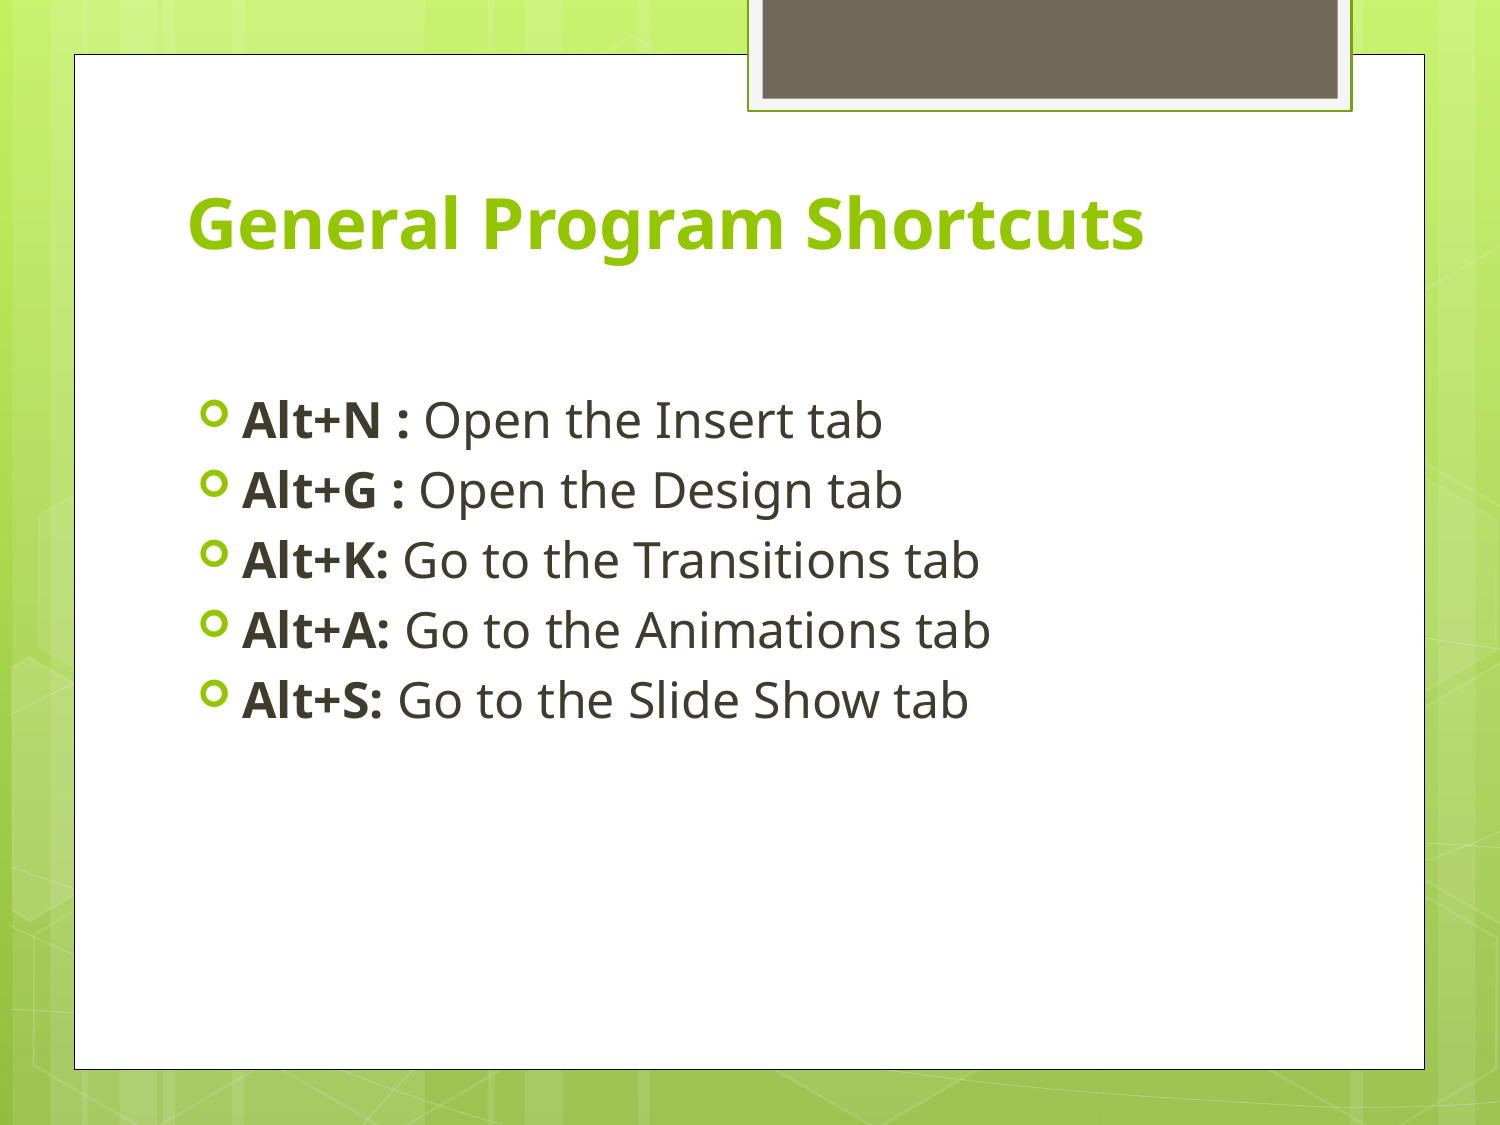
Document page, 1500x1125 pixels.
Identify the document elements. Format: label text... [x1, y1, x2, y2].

title General Program Shortcuts [171, 168, 1324, 357]
list Alt+N : Open the Insert tab Alt+G : Open the Design tab Alt+K: Go to the Transitions tab Alt+A: Go to the Animations tab Alt+S: Go to the Slide Show tab [171, 381, 1283, 957]
